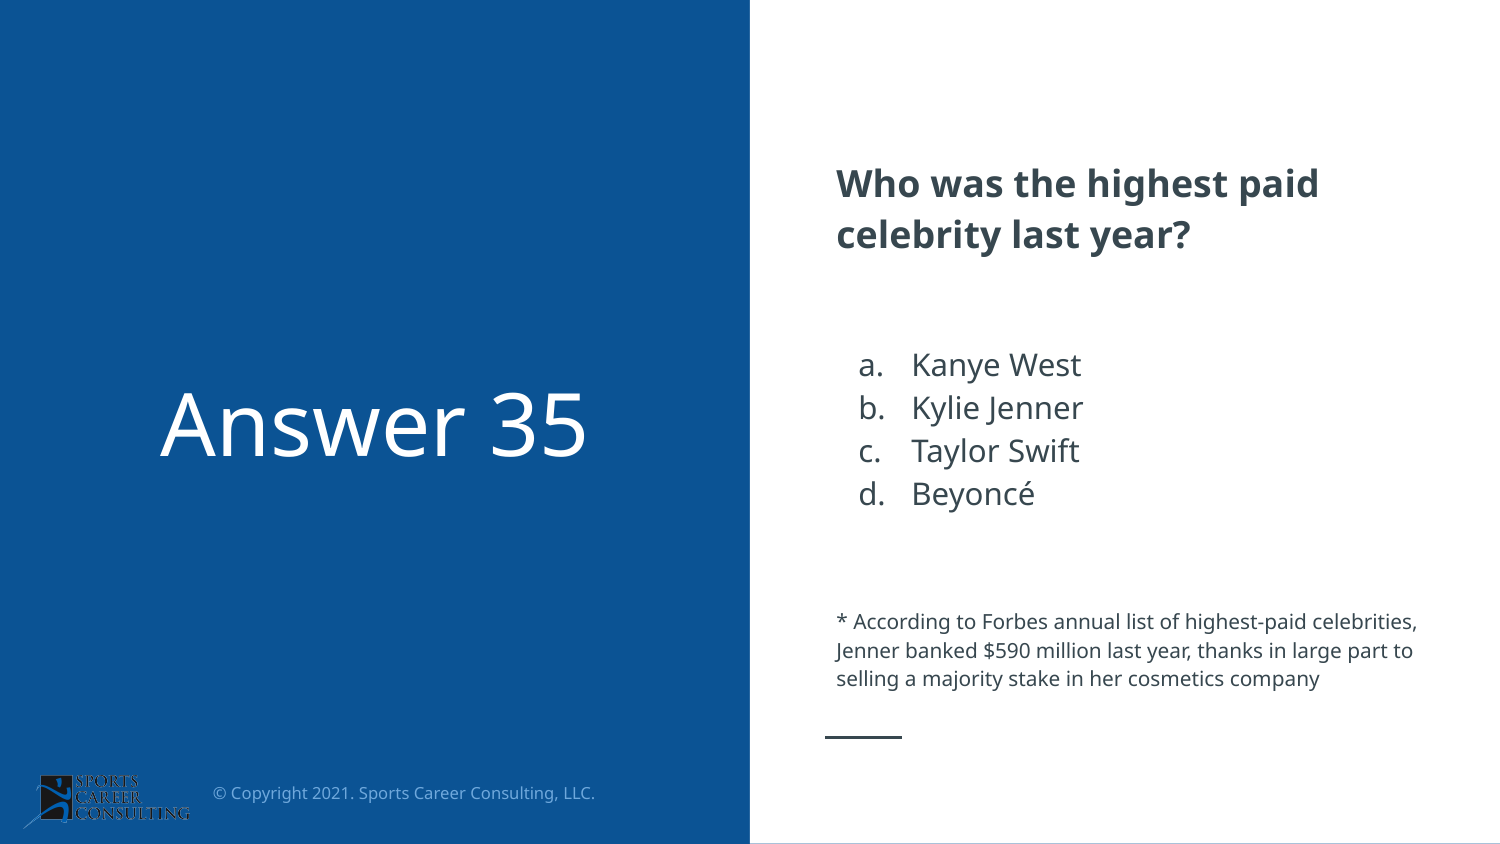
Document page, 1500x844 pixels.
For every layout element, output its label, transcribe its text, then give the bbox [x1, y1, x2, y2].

text_box © Copyright 2021. Sports Career Consulting, LLC. [197, 767, 750, 838]
list Who was the highest paid celebrity last year? Kanye West Kylie Jenner Taylor Swift Beyoncé * According to Forbes annual list of highest-paid celebrities, Jenner banked $590 million last year, thanks in large part to selling a majority stake in her cosmetics company [821, 118, 1486, 725]
title Answer 35 [43, 298, 708, 546]
picture [22, 774, 190, 829]
